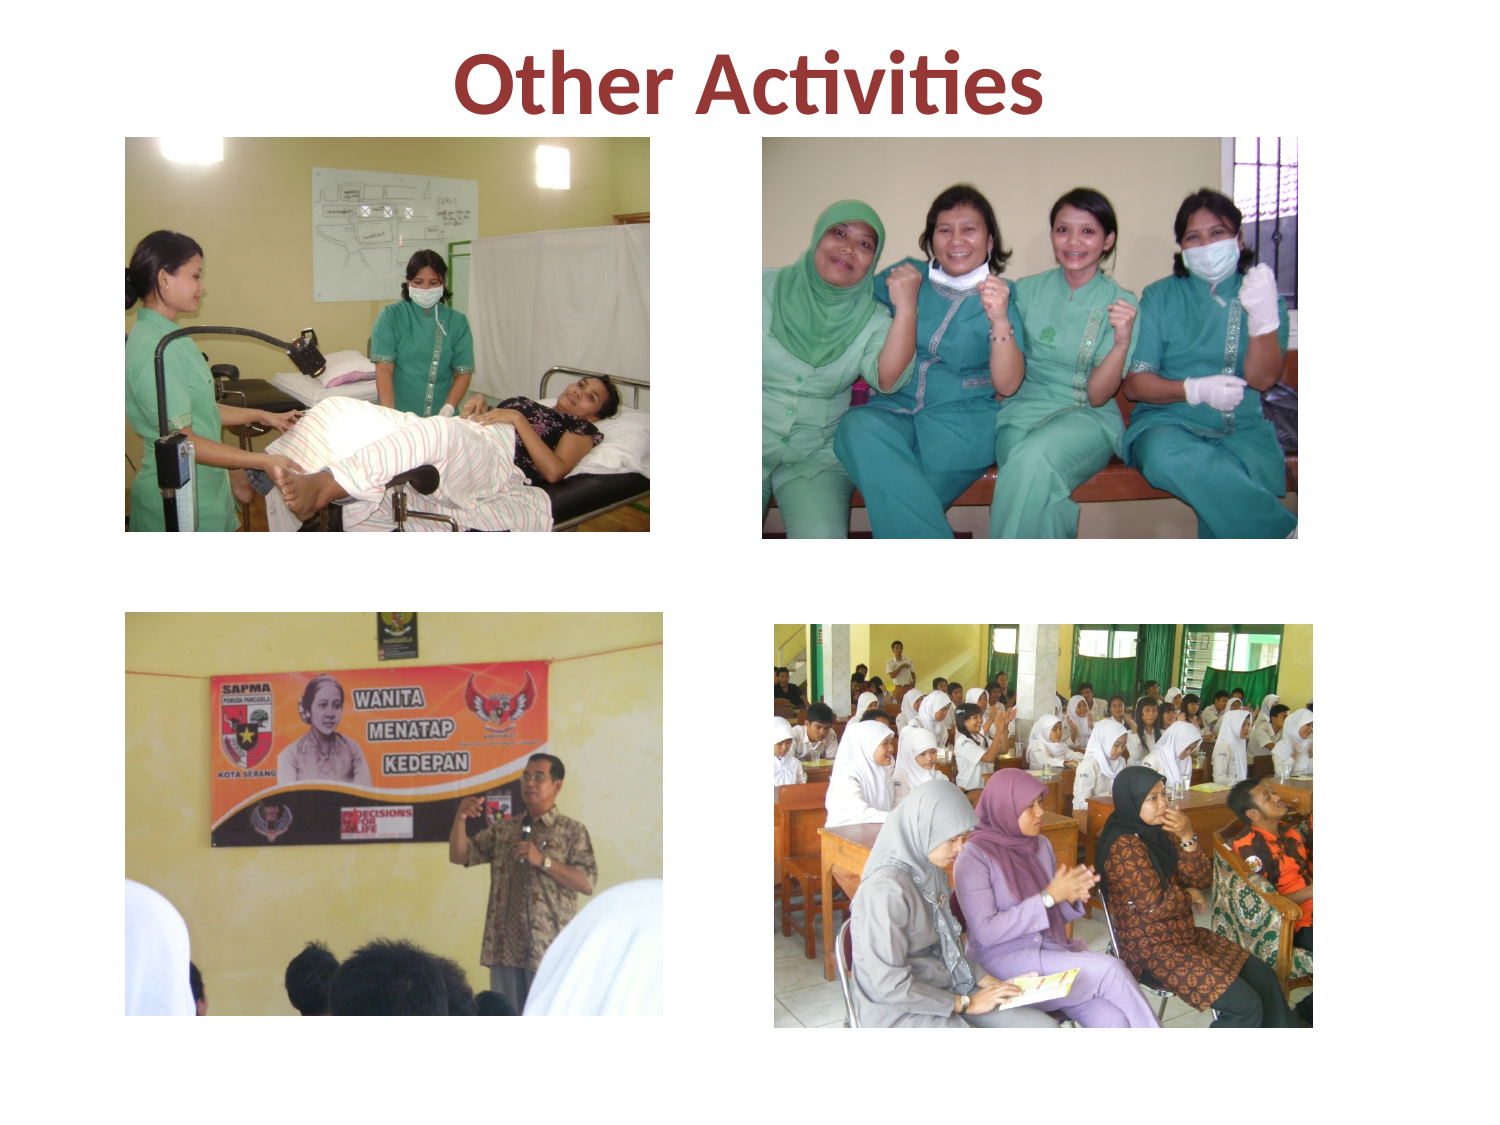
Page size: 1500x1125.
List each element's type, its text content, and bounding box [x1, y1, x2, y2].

picture [762, 137, 1298, 539]
picture [774, 624, 1313, 1029]
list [124, 612, 663, 1016]
title Other Activities [75, 0, 1425, 155]
picture [124, 137, 651, 532]
